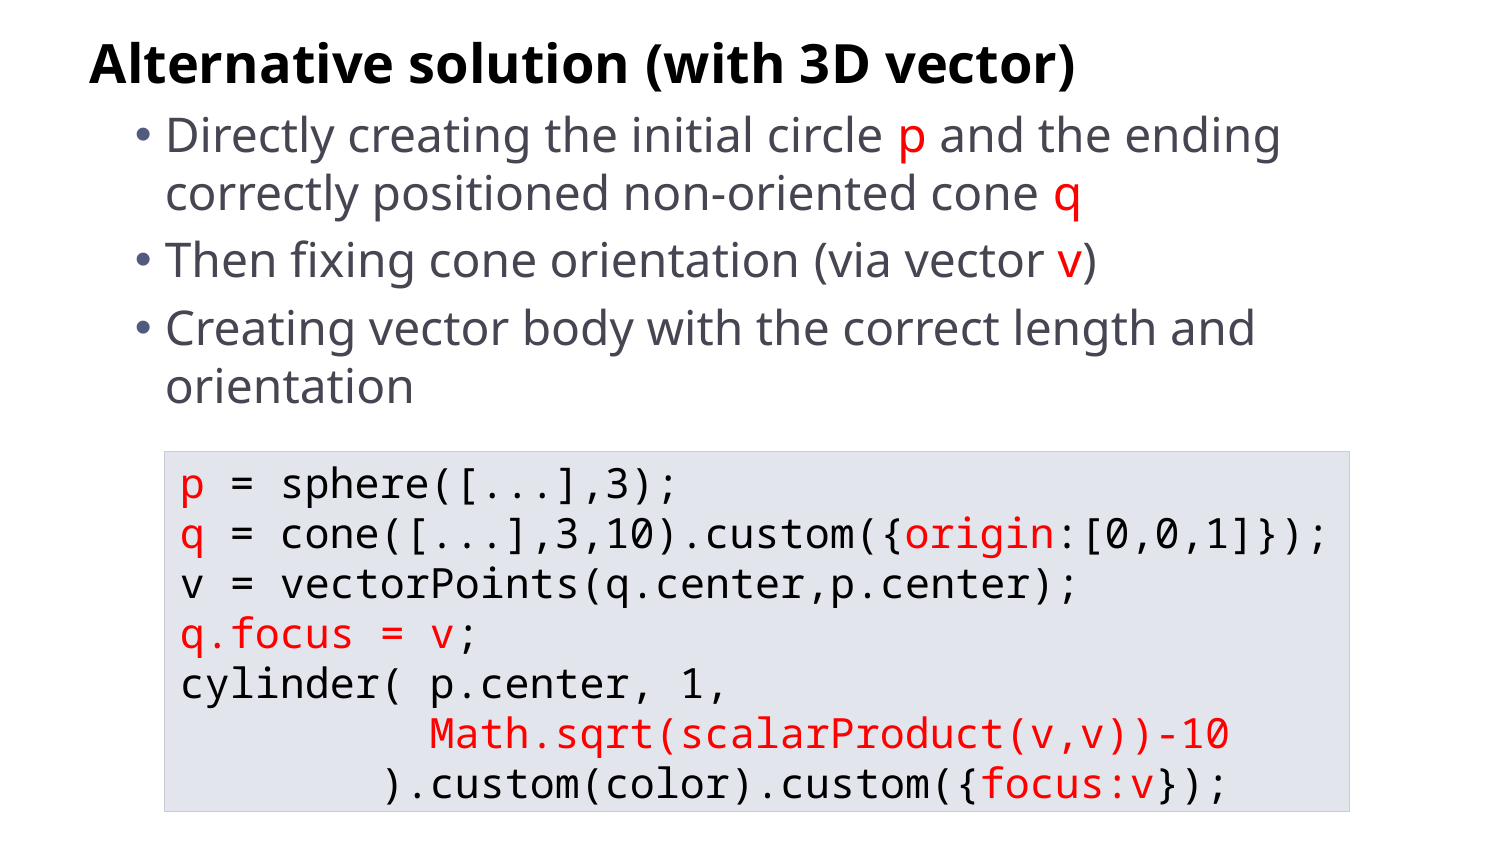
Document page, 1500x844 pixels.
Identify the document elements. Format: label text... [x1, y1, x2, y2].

text_box p = sphere([...],3); q = cone([...],3,10).custom({origin:[0,0,1]}); v = vectorPoints(q.center,p.center); q.focus = v; cylinder( p.center, 1, Math.sqrt(scalarProduct(v,v))-10 ).custom(color).custom({focus:v}); [164, 451, 1350, 812]
list Alternative solution (with 3D vector) Directly creating the initial circle p and the ending correctly positioned non-oriented cone q Then fixing cone orientation (via vector v) Creating vector body with the correct length and orientation [75, 21, 1475, 835]
